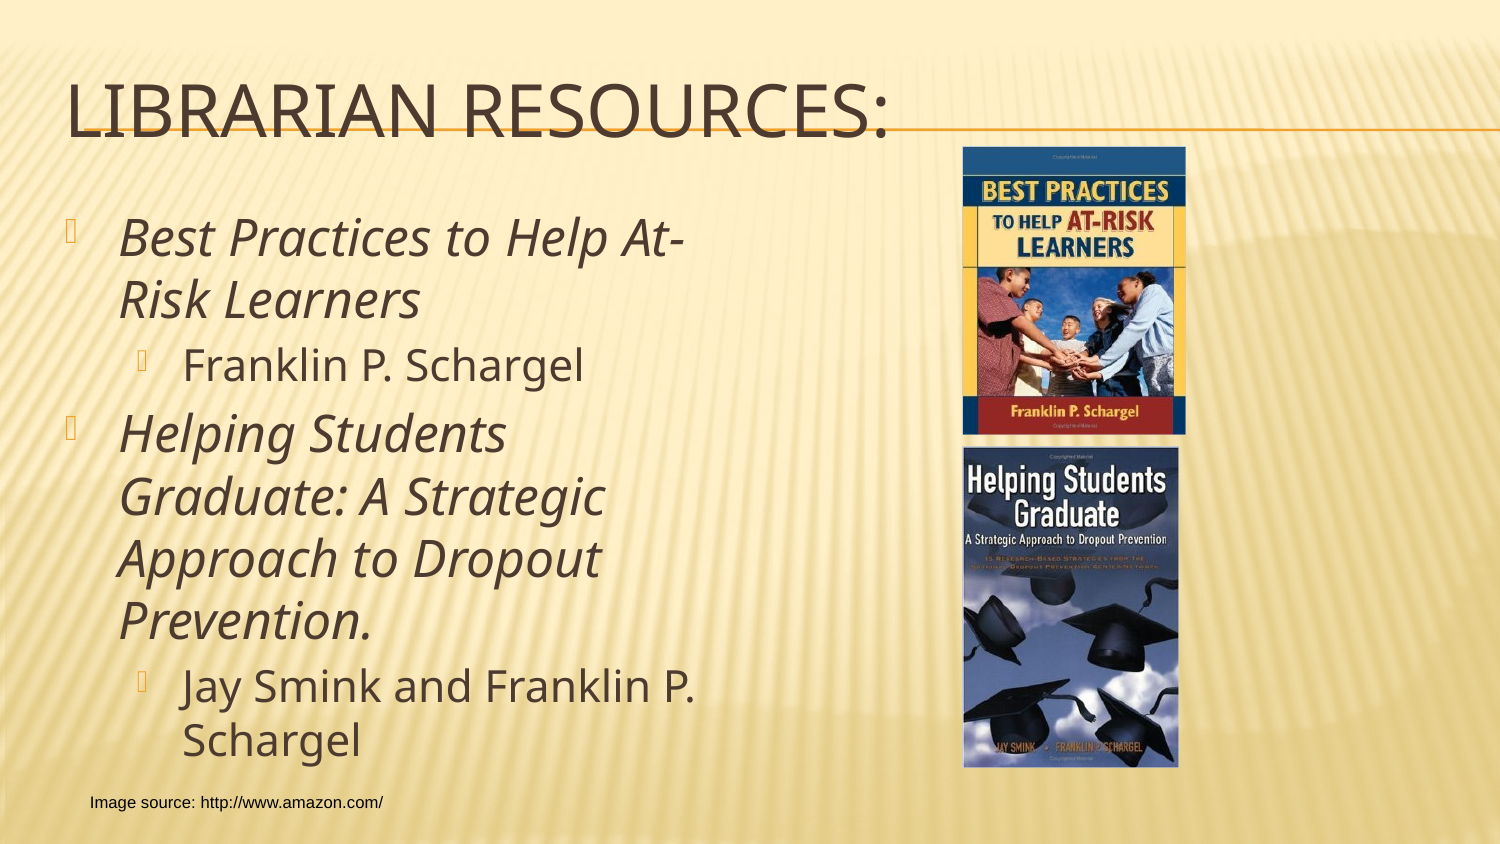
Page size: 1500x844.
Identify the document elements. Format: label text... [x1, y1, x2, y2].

picture [962, 446, 1179, 768]
list Best Practices to Help At-Risk Learners Franklin P. Schargel Helping Students Graduate: A Strategic Approach to Dropout Prevention. Jay Smink and Franklin P. Schargel [50, 196, 738, 779]
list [962, 146, 1186, 435]
text_box Image source: http://www.amazon.com/ [74, 784, 1288, 819]
title Librarian resources: [49, 56, 1475, 160]
